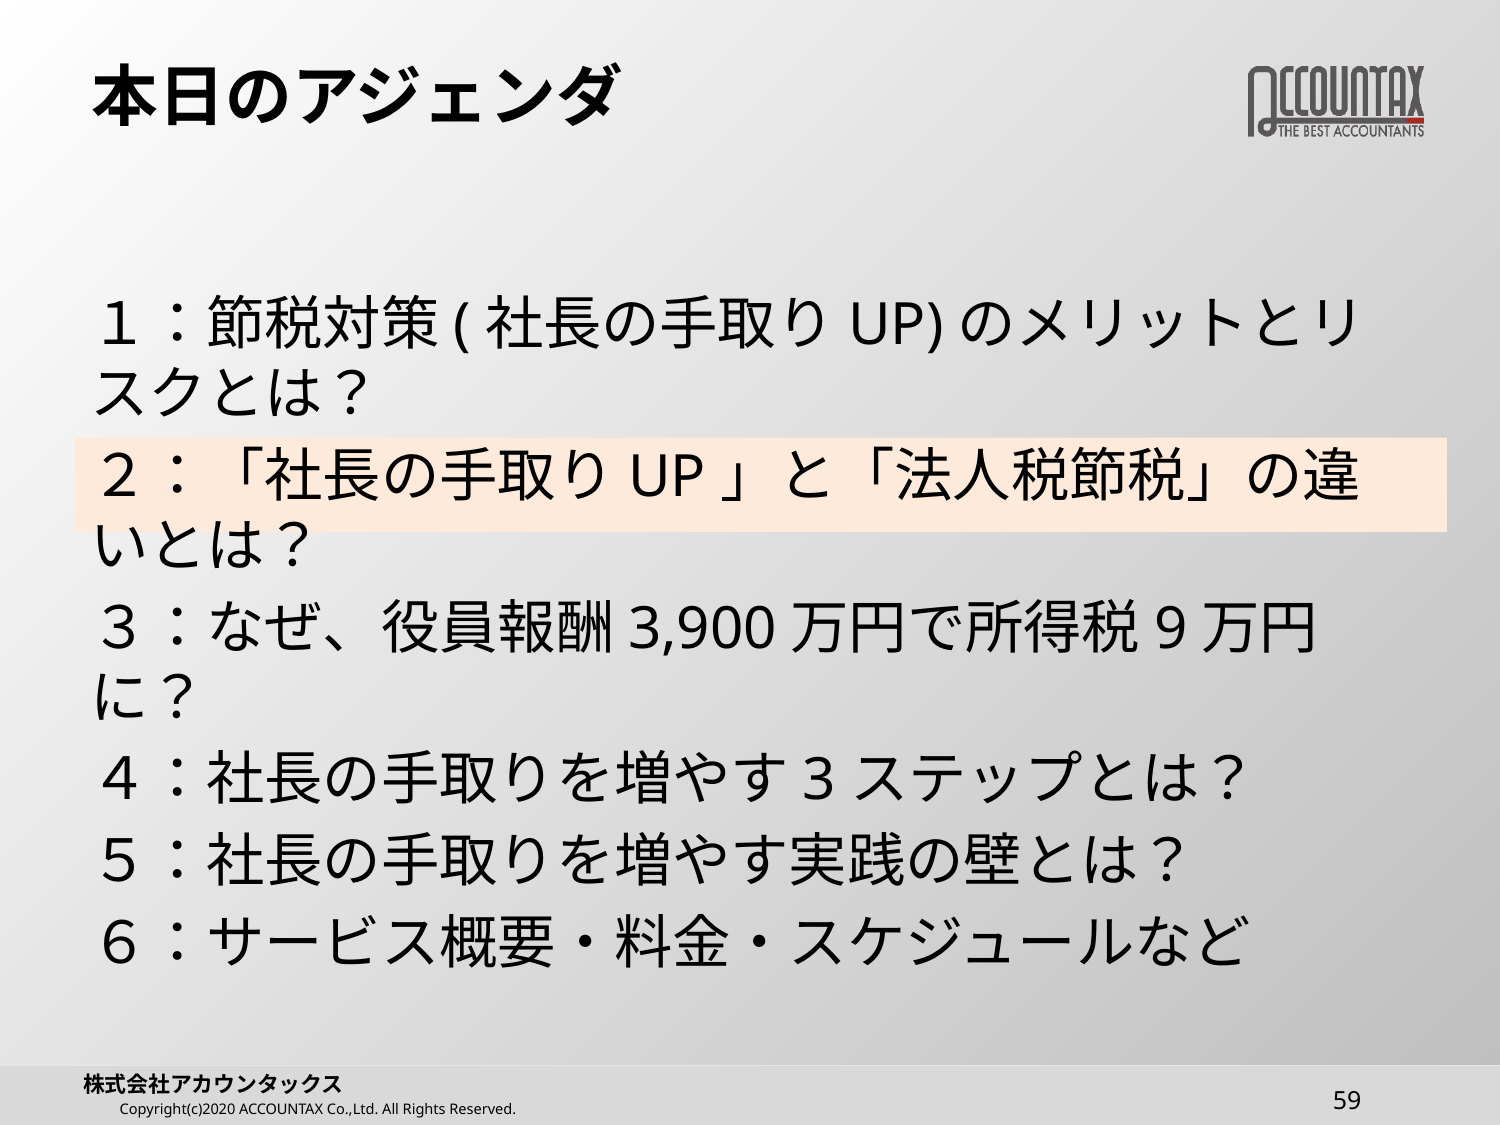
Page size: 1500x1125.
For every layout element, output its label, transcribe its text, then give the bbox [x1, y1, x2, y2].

text_box １：節税対策(社長の手取りUP)のメリットとリスクとは？ ２：「社長の手取りUP」と「法人税節税」の違いとは？ ３：なぜ、役員報酬3,900万円で所得税9万円に？ ４：社長の手取りを増やす3ステップとは？ ５：社長の手取りを増やす実践の壁とは？ ６：サービス概要・料金・スケジュールなど [74, 278, 1425, 1022]
text_box 本日のアジェンダ [76, 31, 1353, 157]
text_box [1425, 437, 1447, 533]
text_box [0, 0, 1500, 1065]
picture [1247, 66, 1424, 137]
slide_number 59 [1269, 1077, 1425, 1125]
